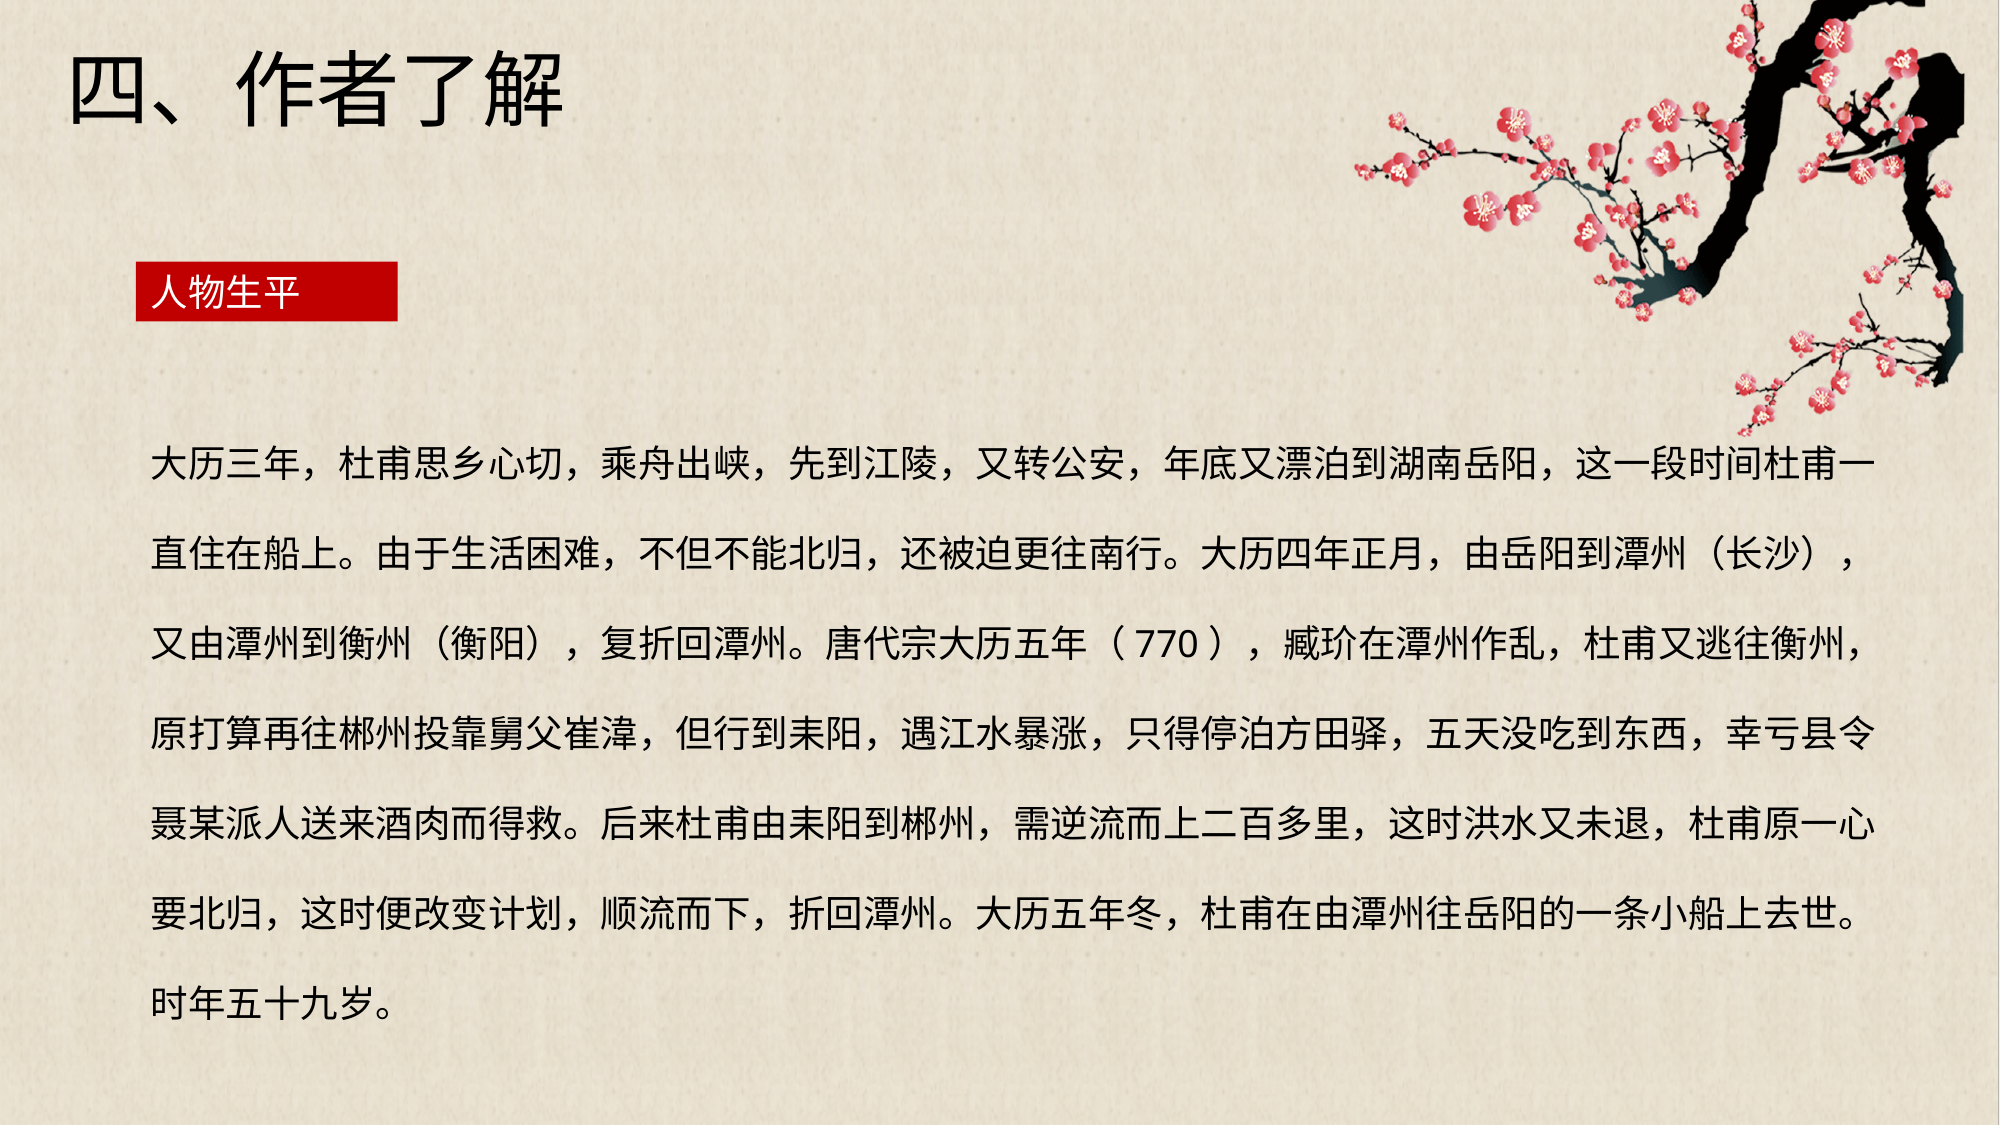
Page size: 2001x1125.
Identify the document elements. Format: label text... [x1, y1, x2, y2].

text_box 四、作者了解 [52, 30, 1125, 145]
text_box 人物生平 [135, 261, 398, 322]
text_box 大历三年，杜甫思乡心切，乘舟出峡，先到江陵，又转公安，年底又漂泊到湖南岳阳，这一段时间杜甫一直住在船上。由于生活困难，不但不能北归，还被迫更往南行。大历四年正月，由岳阳到潭州（长沙），又由潭州到衡州（衡阳），复折回潭州。唐代宗大历五年（770），臧玠在潭州作乱，杜甫又逃往衡州，原打算再往郴州投靠舅父崔湋，但行到耒阳，遇江水暴涨，只得停泊方田驿，五天没吃到东西，幸亏县令聂某派人送来酒肉而得救。后来杜甫由耒阳到郴州，需逆流而上二百多里，这时洪水又未退，杜甫原一心要北归，这时便改变计划，顺流而下，折回潭州。大历五年冬，杜甫在由潭州往岳阳的一条小船上去世。时年五十九岁。 [135, 387, 1922, 1033]
picture [0, 0, 2001, 1125]
